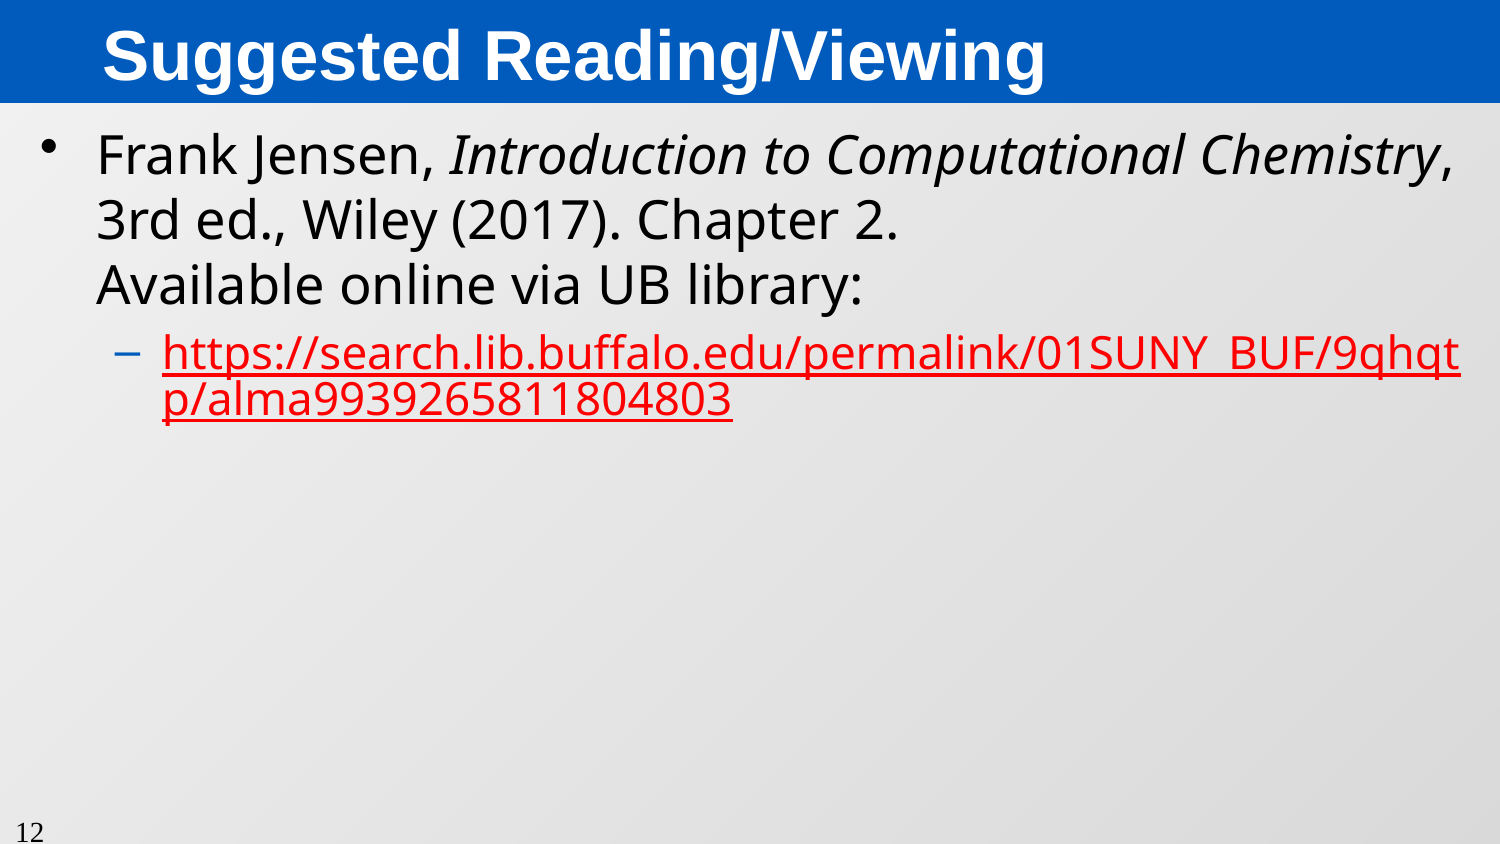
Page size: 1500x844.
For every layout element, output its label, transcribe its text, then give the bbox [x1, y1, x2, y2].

list Frank Jensen, Introduction to Computational Chemistry, 3rd ed., Wiley (2017). Chapter 2. Available online via UB library: https://search.lib.buffalo.edu/permalink/01SUNY_BUF/9qhqtp/alma9939265811804803 [24, 112, 1488, 798]
title Suggested Reading/Viewing [87, 0, 1363, 104]
slide_number 12 [0, 806, 101, 844]
